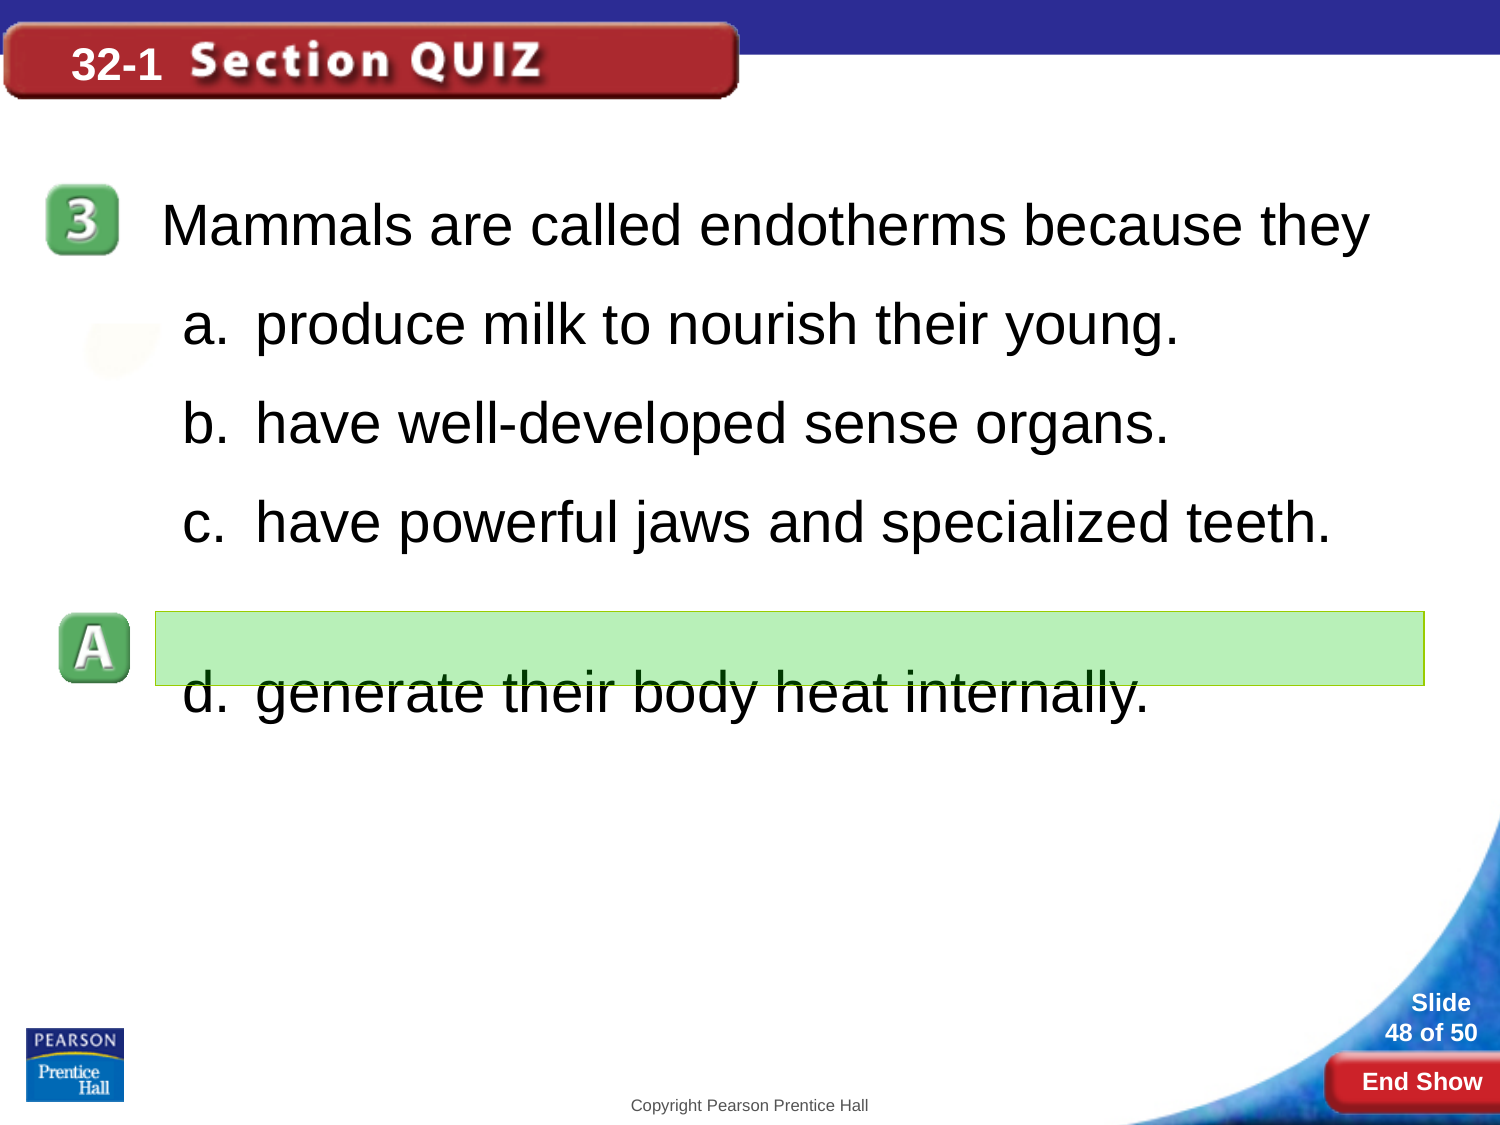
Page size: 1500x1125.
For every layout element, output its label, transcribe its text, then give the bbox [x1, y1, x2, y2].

picture [38, 178, 136, 264]
picture [0, 0, 1500, 1125]
picture [49, 606, 146, 692]
footer Copyright Pearson Prentice Hall [512, 1087, 988, 1113]
text_box [155, 611, 1424, 686]
list Mammals are called endotherms because they produce milk to nourish their young. have well-developed sense organs. have powerful jaws and specialized teeth. generate their body heat internally. [44, 179, 1440, 888]
title 32-1 [2, 26, 179, 98]
